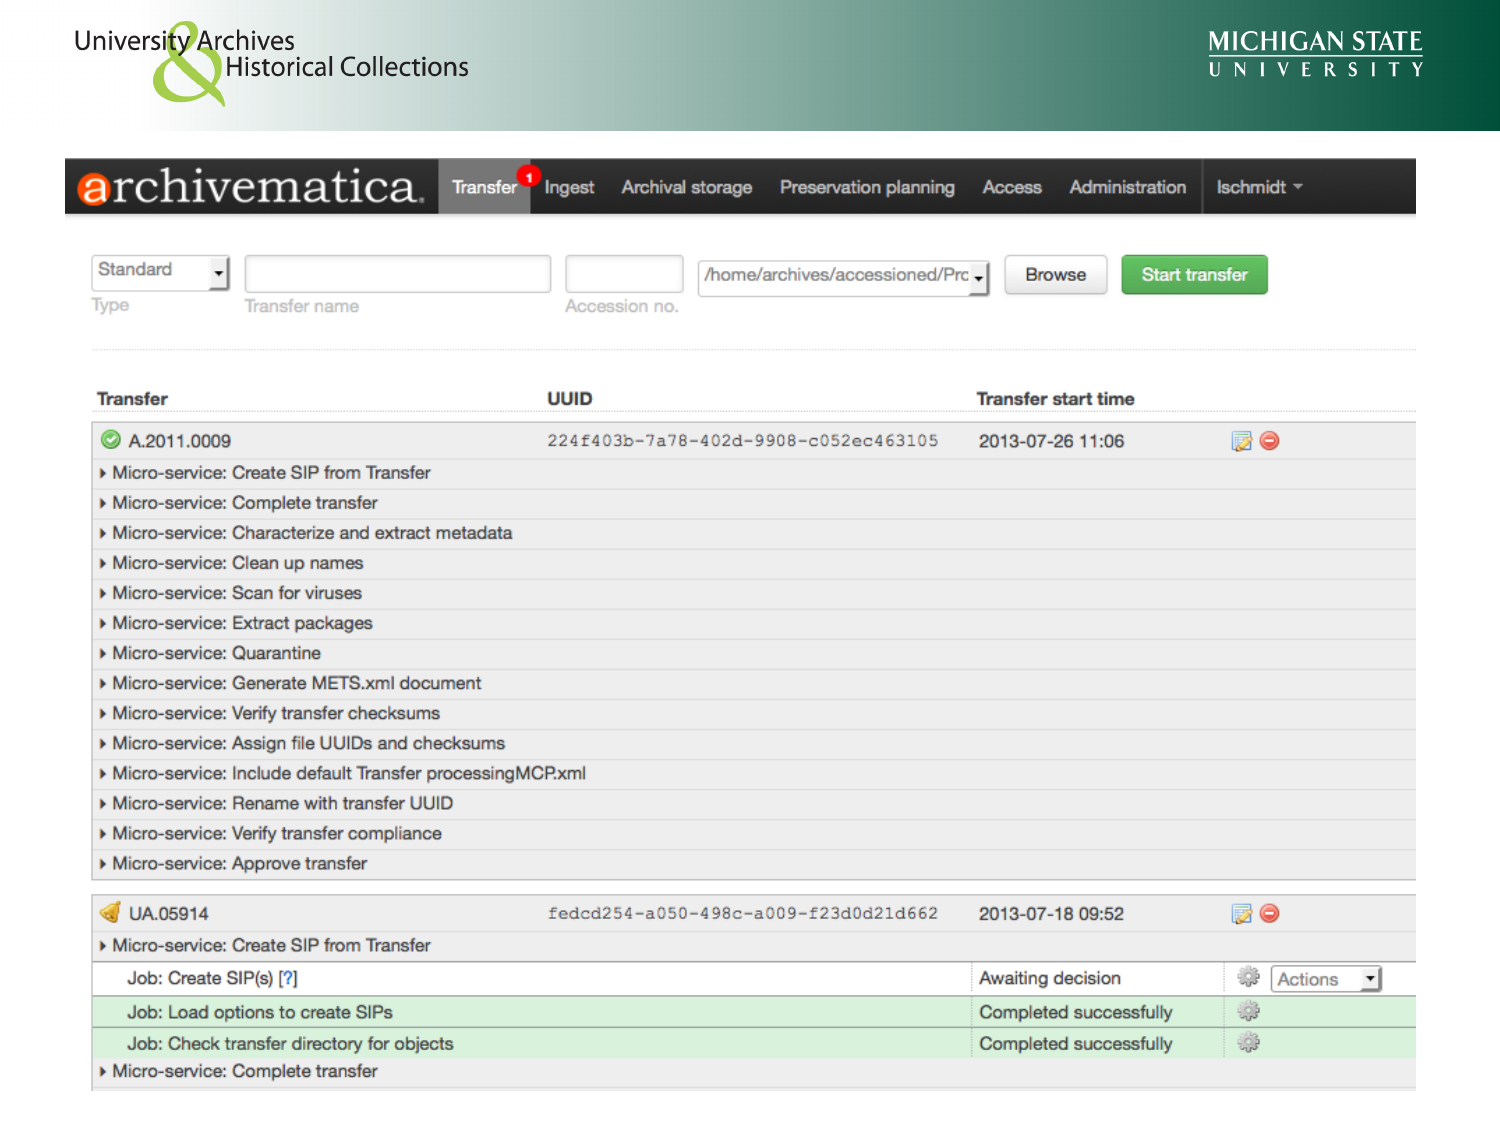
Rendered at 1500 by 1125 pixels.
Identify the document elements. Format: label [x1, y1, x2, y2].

list [64, 158, 1416, 1092]
picture [0, 0, 1500, 131]
